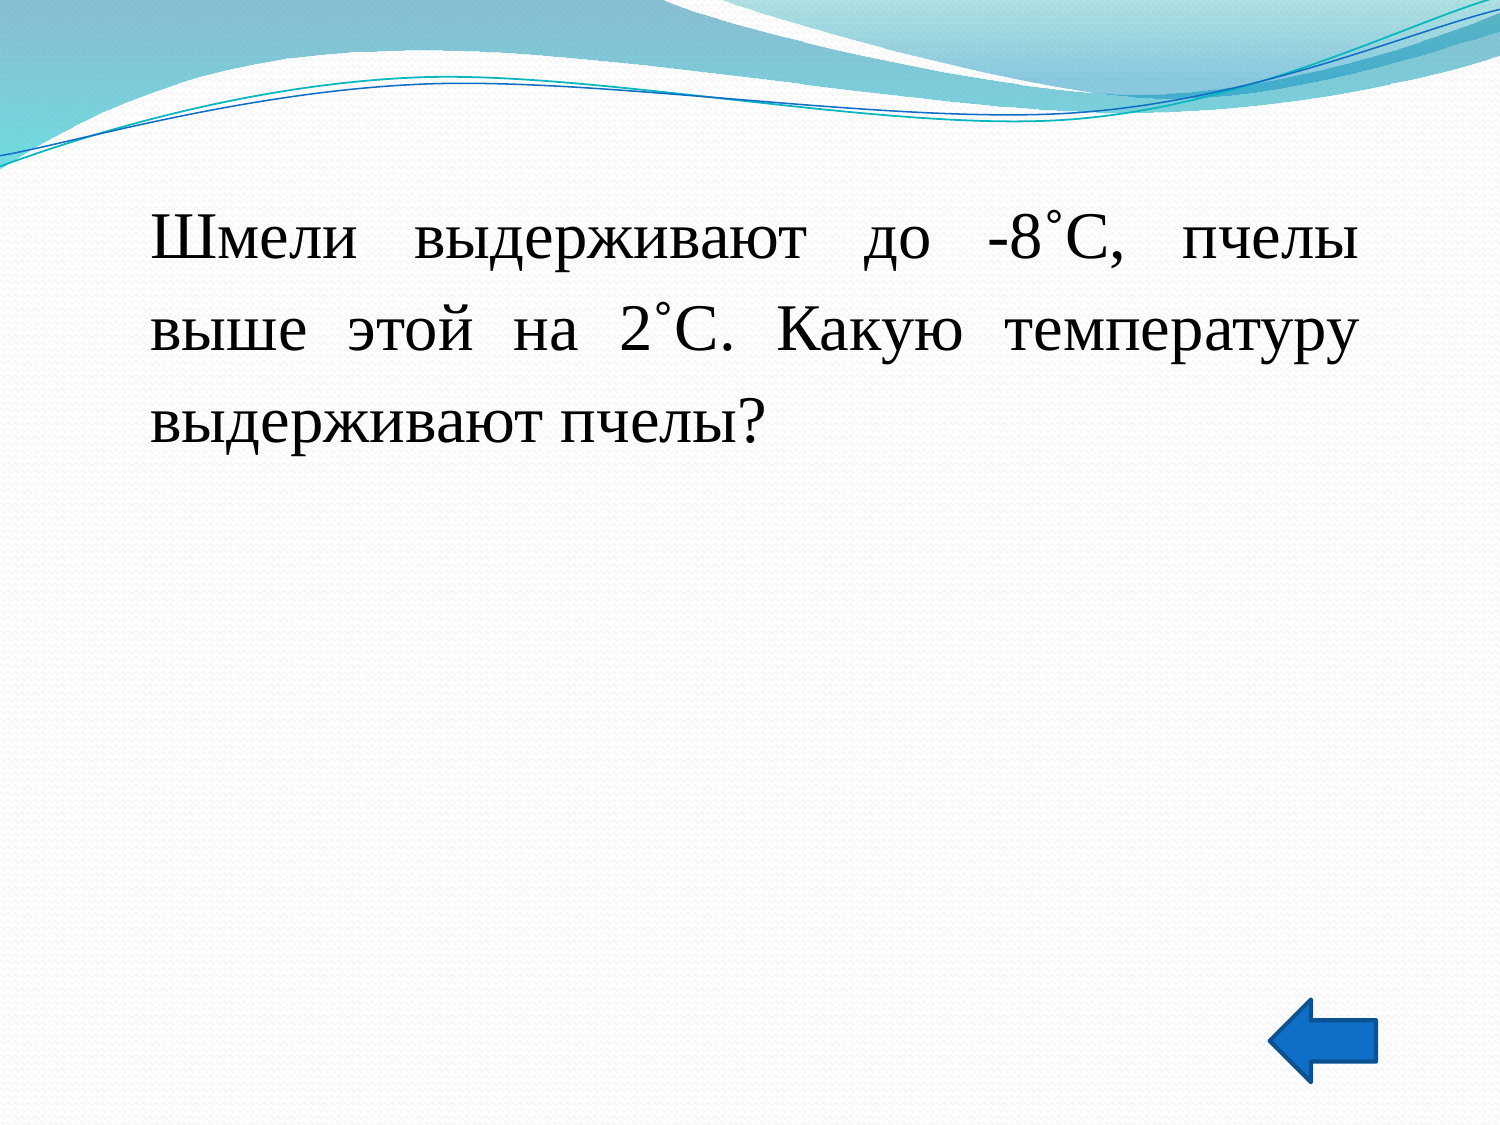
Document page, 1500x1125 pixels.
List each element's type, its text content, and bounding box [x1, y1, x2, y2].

text_box [1267, 997, 1379, 1085]
text_box Шмели выдерживают до -8˚С, пчелы выше этой на 2˚С. Какую температуру выдерживают пчелы? [135, 172, 1376, 464]
